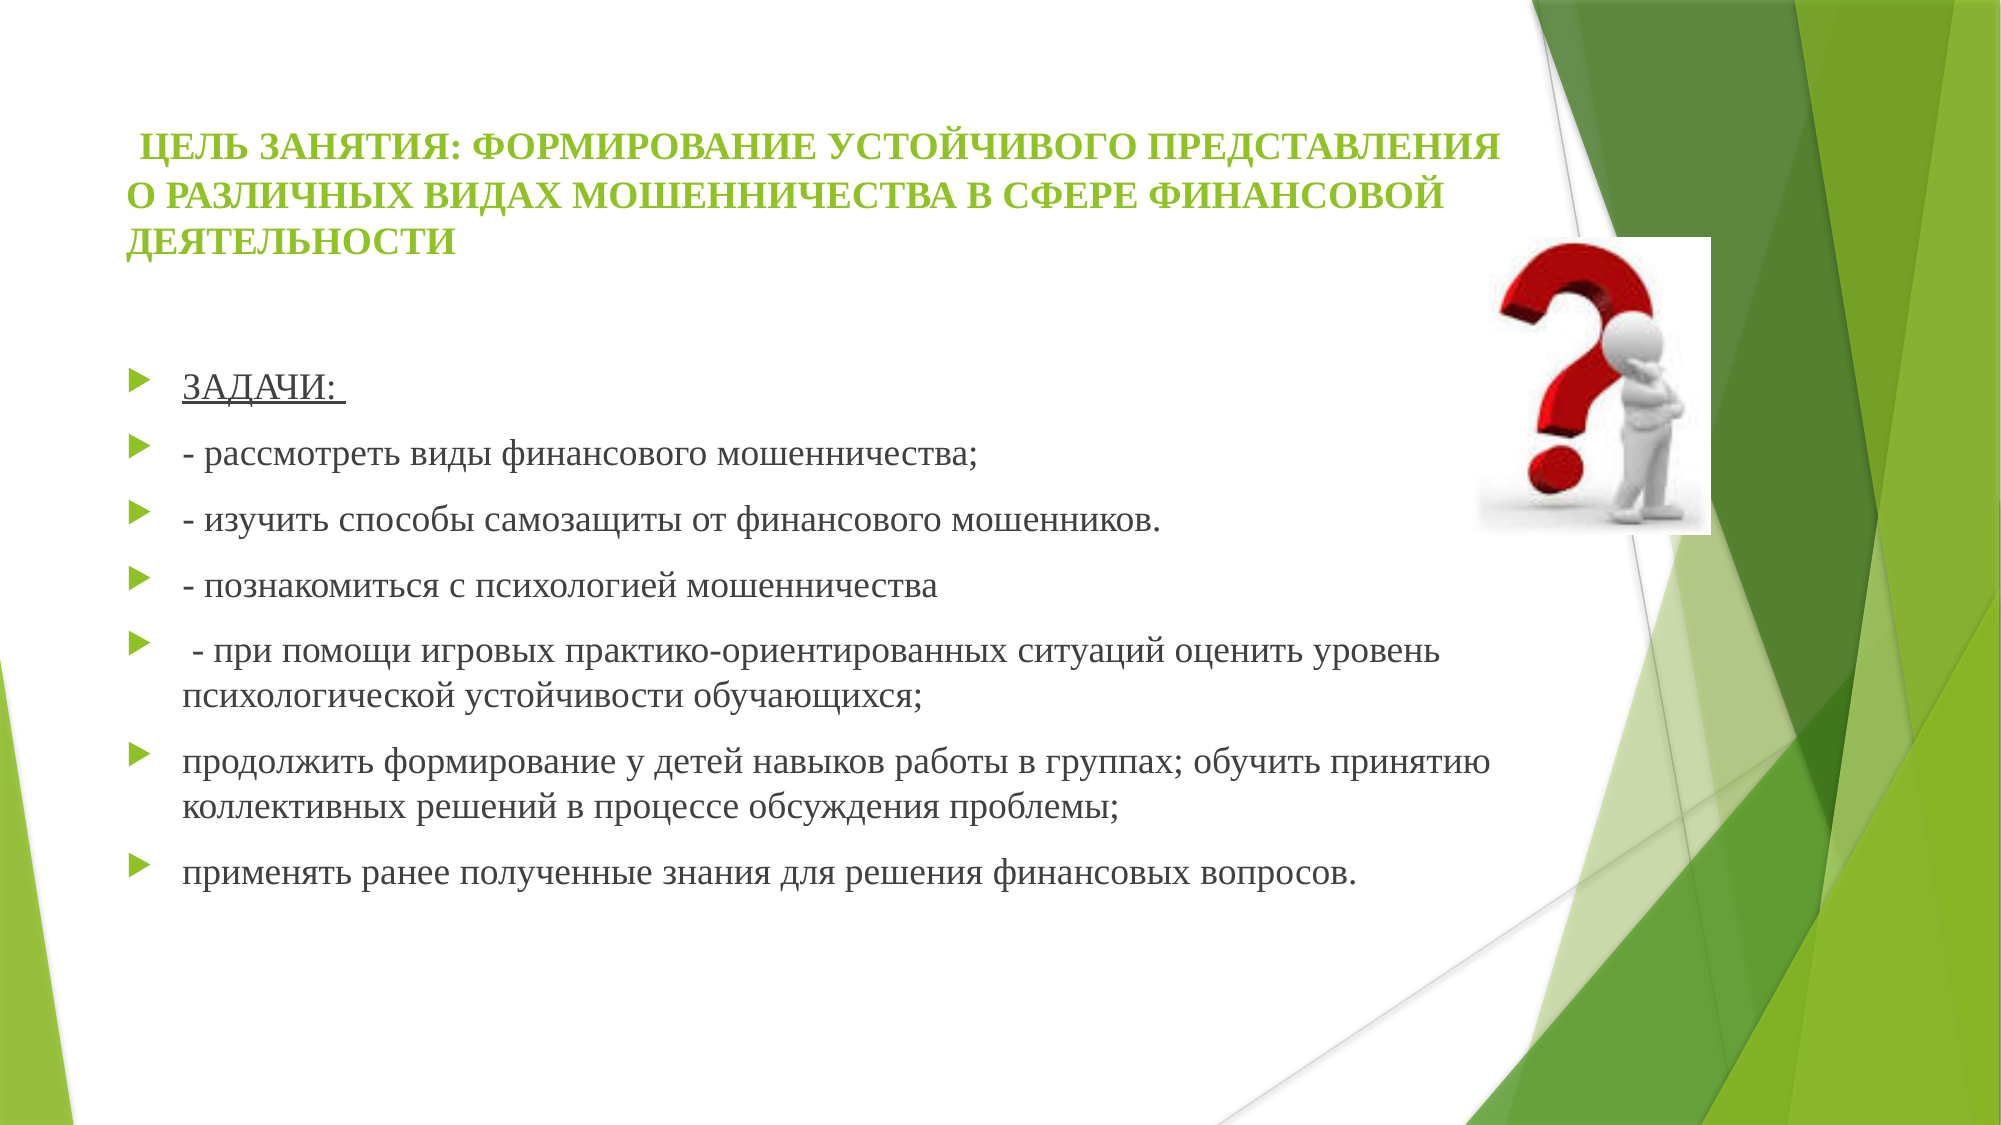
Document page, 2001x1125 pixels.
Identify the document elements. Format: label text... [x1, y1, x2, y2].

title ЦЕЛЬ ЗАНЯТИЯ: ФОРМИРОВАНИЕ УСТОЙЧИВОГО ПРЕДСТАВЛЕНИЯ О РАЗЛИЧНЫХ ВИДАХ МОШЕННИЧЕСТВА В СФЕРЕ ФИНАНСОВОЙ ДЕЯТЕЛЬНОСТИ [111, 99, 1522, 317]
picture [1471, 237, 1711, 535]
list ЗАДАЧИ: - рассмотреть виды финансового мошенничества; - изучить способы самозащиты от финансового мошенников. - познакомиться с психологией мошенничества - при помощи игровых практико-ориентированных ситуаций оценить уровень психологической устойчивости обучающихся; продолжить формирование у детей навыков работы в группах; обучить принятию коллективных решений в процессе обсуждения проблемы; применять ранее полученные знания для решения финансовых вопросов. [111, 354, 1522, 992]
